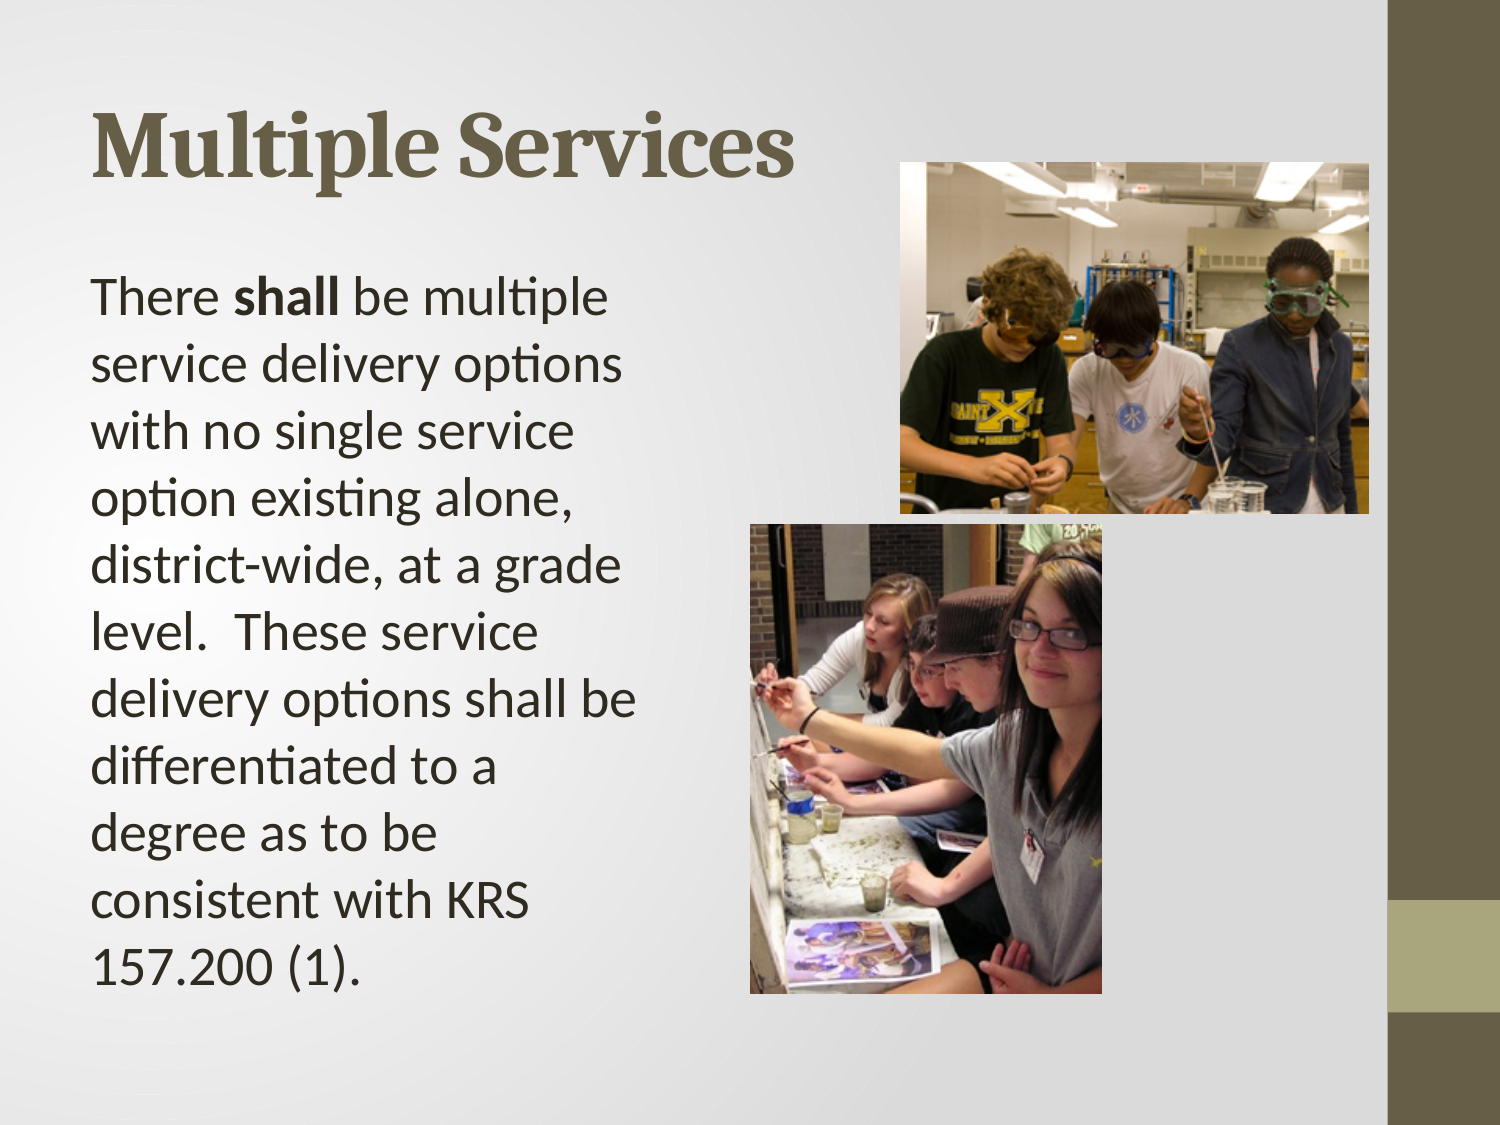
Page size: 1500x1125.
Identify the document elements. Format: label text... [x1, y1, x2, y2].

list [899, 161, 1370, 515]
list There shall be multiple service delivery options with no single service option existing alone, district-wide, at a grade level. These service delivery options shall be differentiated to a degree as to be consistent with KRS 157.200 (1). [75, 251, 675, 1005]
title Multiple Services [75, 45, 1325, 233]
picture [749, 524, 1103, 995]
